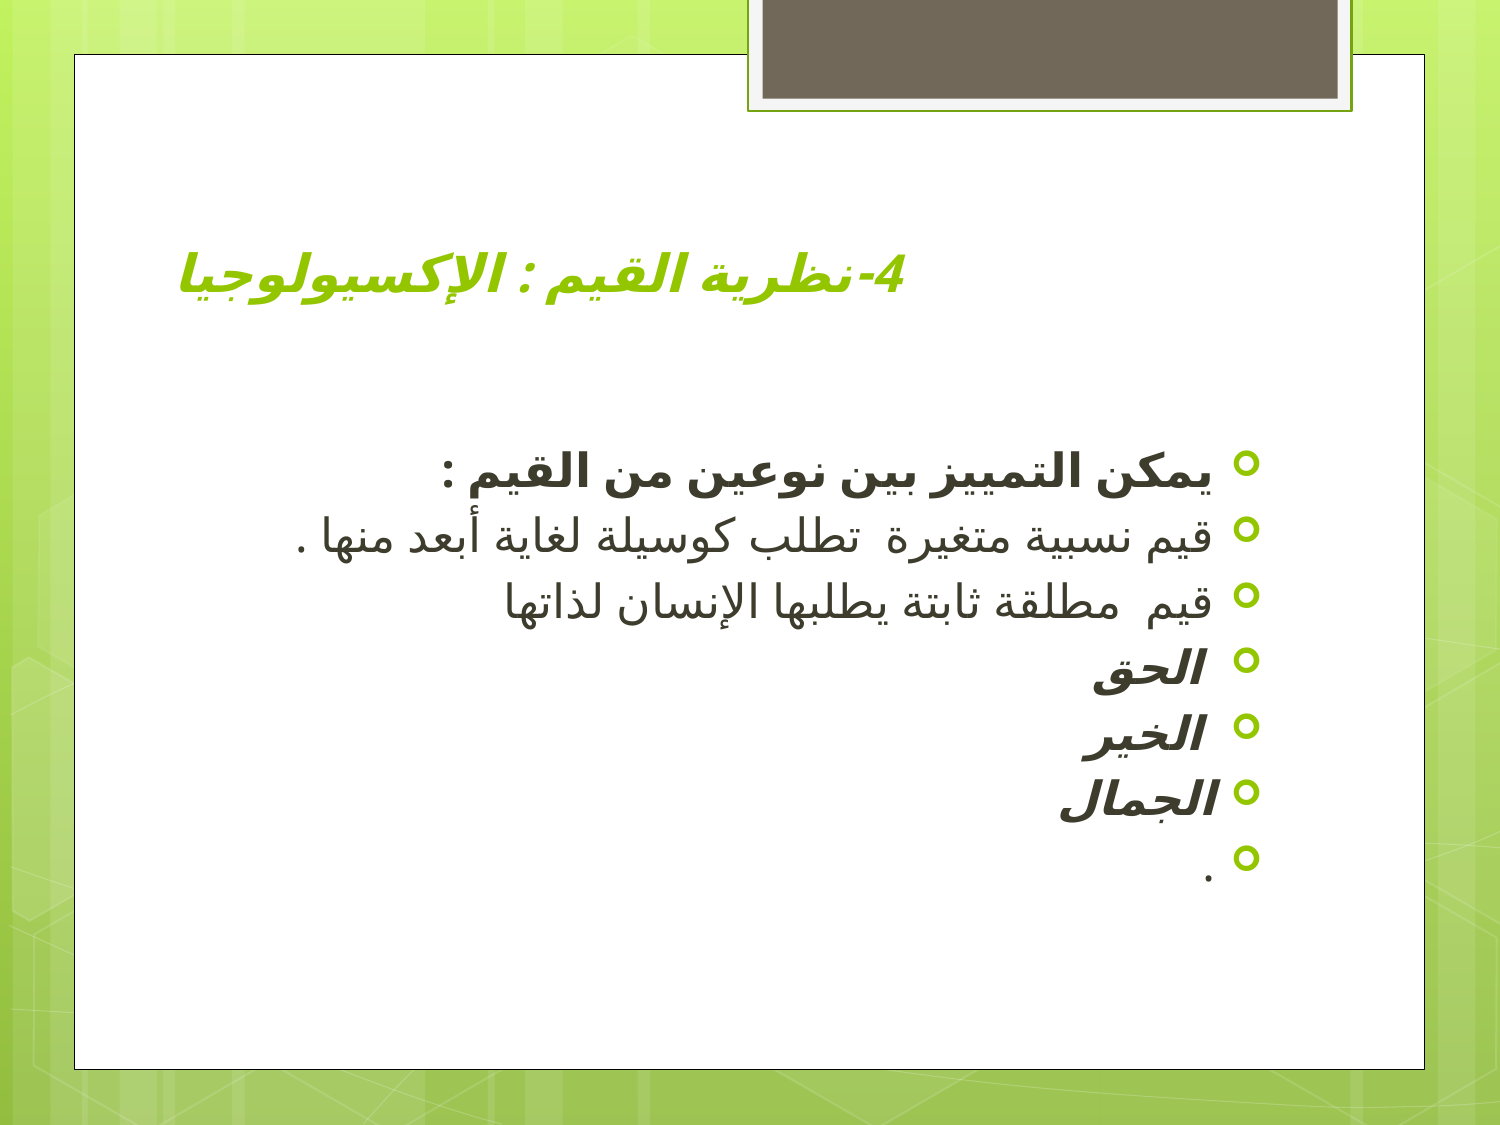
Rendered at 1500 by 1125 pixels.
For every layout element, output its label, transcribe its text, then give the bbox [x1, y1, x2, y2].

title 4-نظرية القيم : الإكسيولوجيا [159, 168, 1324, 374]
list يمكن التمييز بين نوعين من القيم : قيم نسبية متغيرة تطلب كوسيلة لغاية أبعد منها . قيم مطلقة ثابتة يطلبها الإنسان لذاتها الحق الخير الجمال . [171, 432, 1283, 957]
